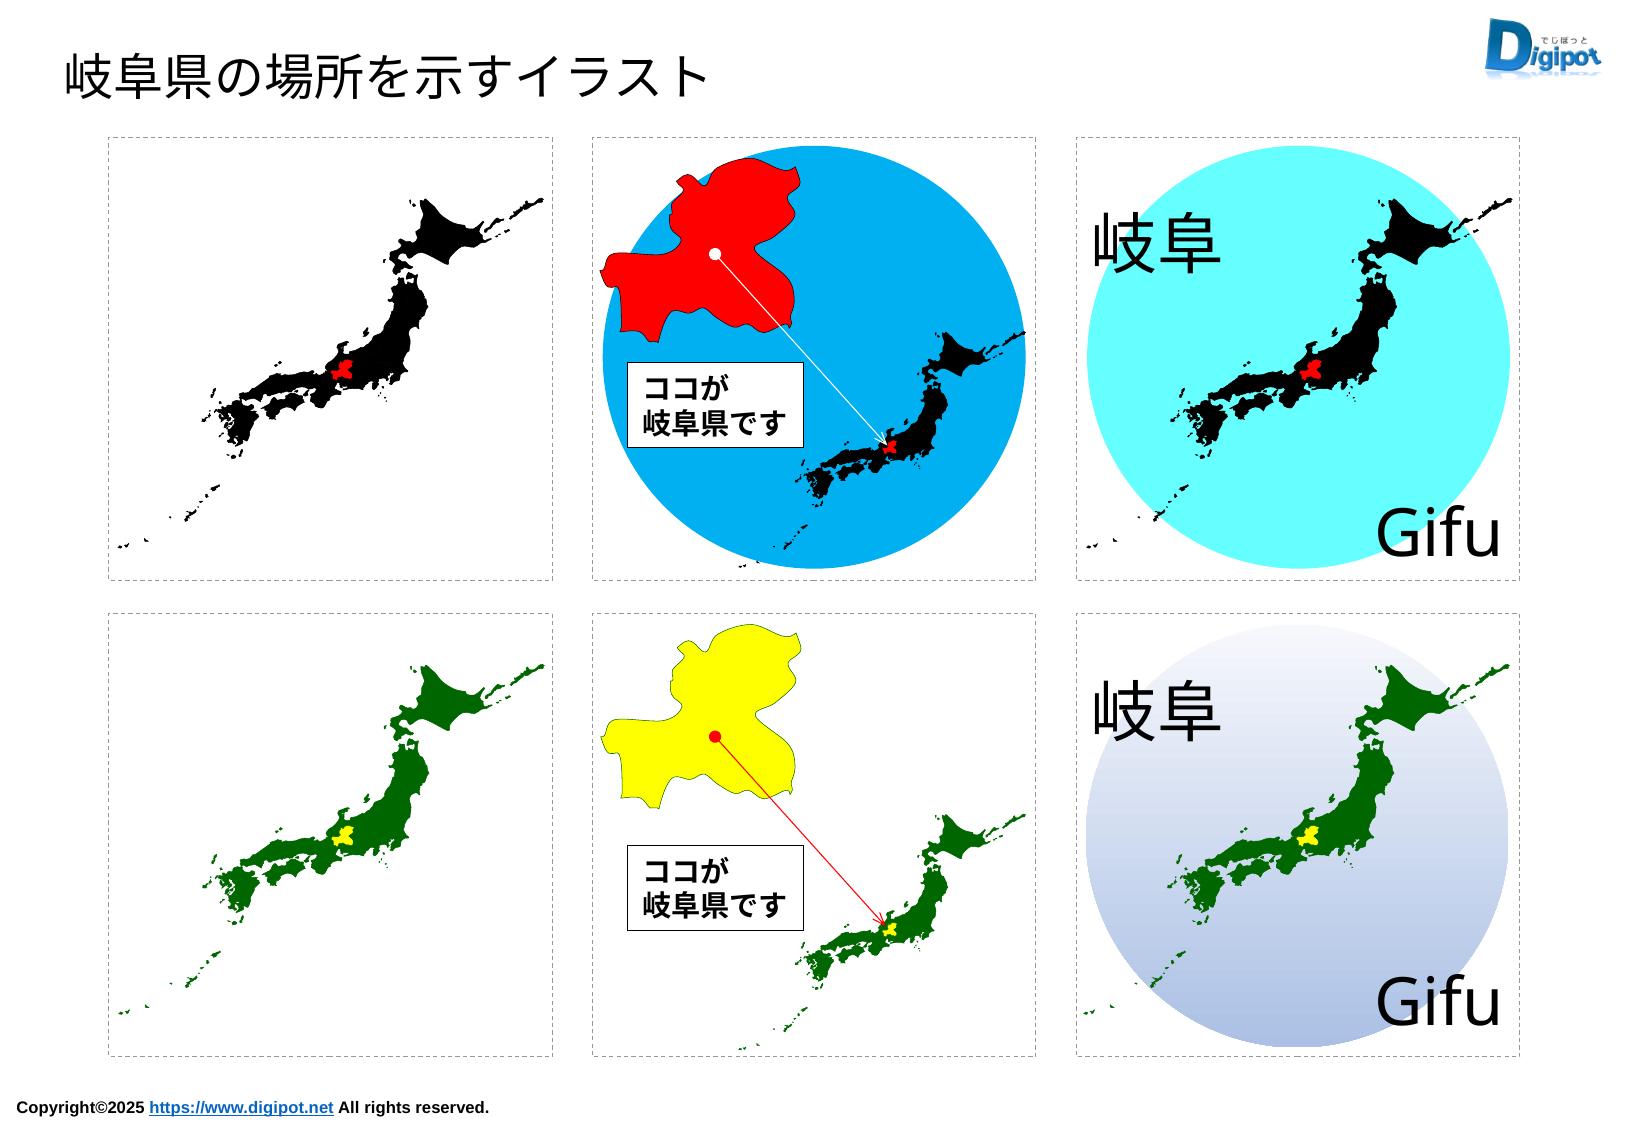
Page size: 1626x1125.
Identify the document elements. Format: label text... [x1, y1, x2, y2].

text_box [118, 664, 545, 1015]
picture [1485, 18, 1602, 82]
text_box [1074, 624, 1520, 1048]
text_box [599, 145, 1026, 569]
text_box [1074, 145, 1520, 579]
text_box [117, 198, 544, 549]
text_box 岐阜県の場所を示すイラスト [49, 38, 728, 113]
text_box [600, 624, 1026, 1050]
